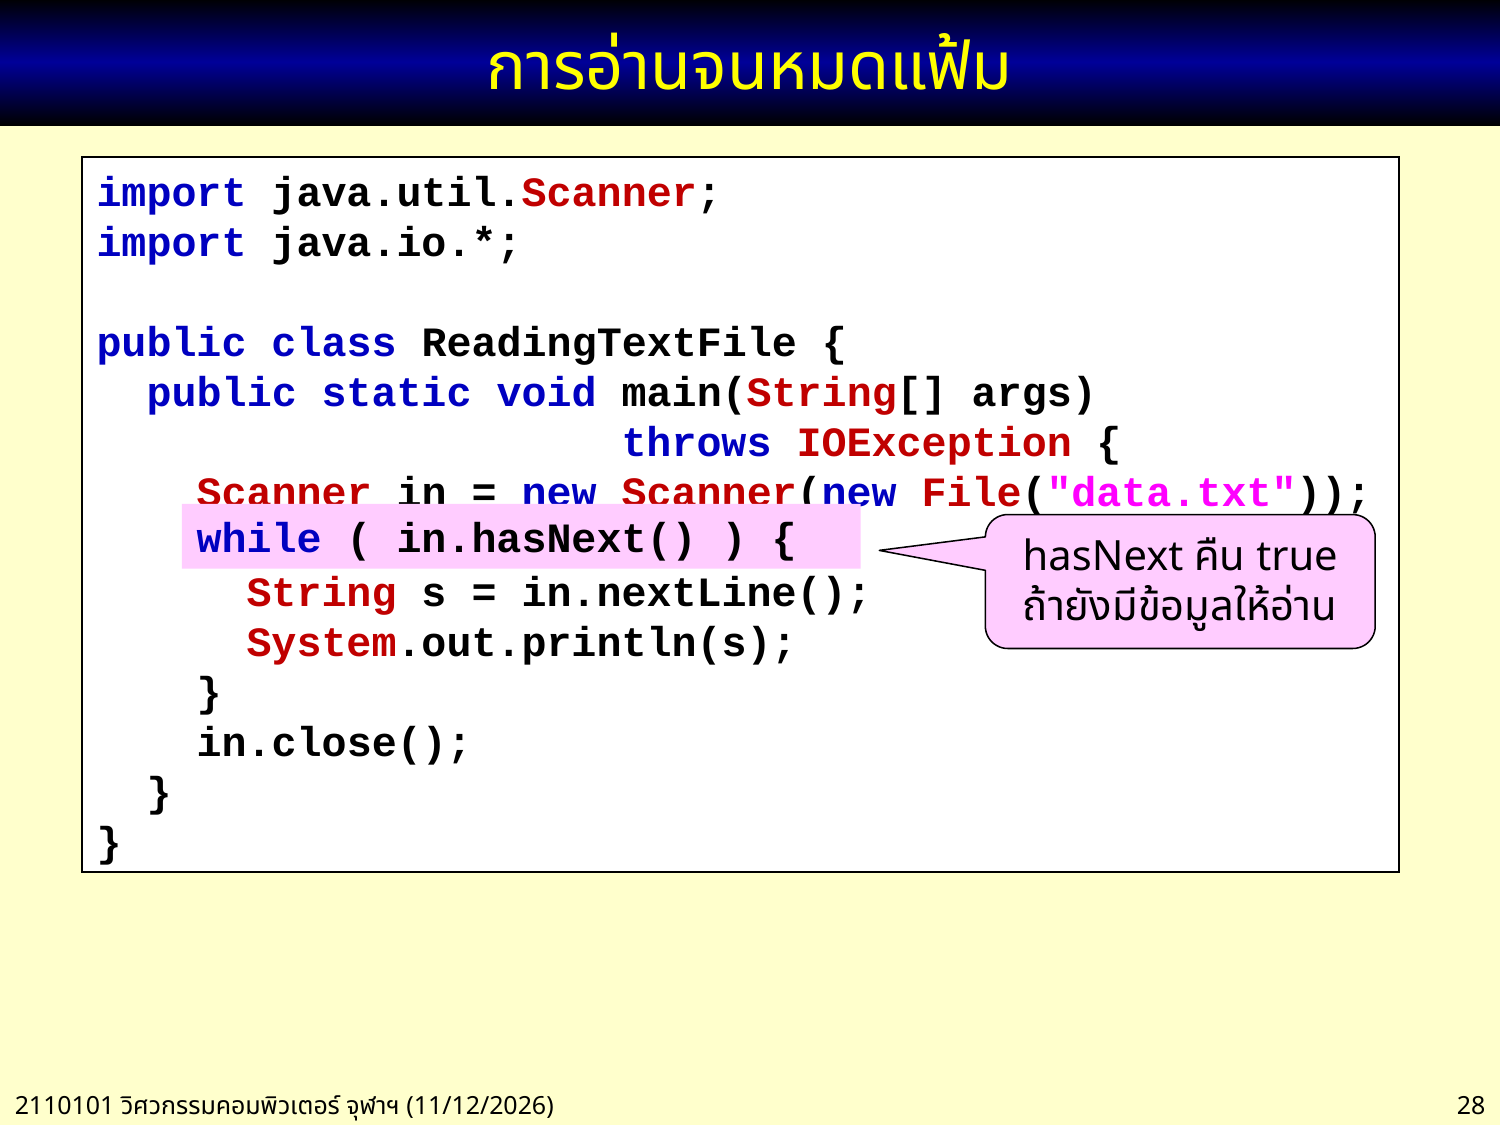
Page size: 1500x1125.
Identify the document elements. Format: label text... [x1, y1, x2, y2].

text_box import java.util.Scanner; import java.io.*; public class ReadingTextFile { public static void main(String[] args) throws IOException { Scanner in = new Scanner(new File("data.txt")); for (int i=0; i<4; i++) { String s = in.nextLine(); System.out.println(s); } in.close(); } } [81, 157, 1400, 873]
text_box hasNext คืน true ถ้ายังมีข้อมูลให้อ่าน [879, 514, 1376, 649]
title การอ่านจนหมดแฟ้ม [0, 0, 1500, 126]
text_box while ( in.hasNext() ) { [181, 503, 861, 569]
